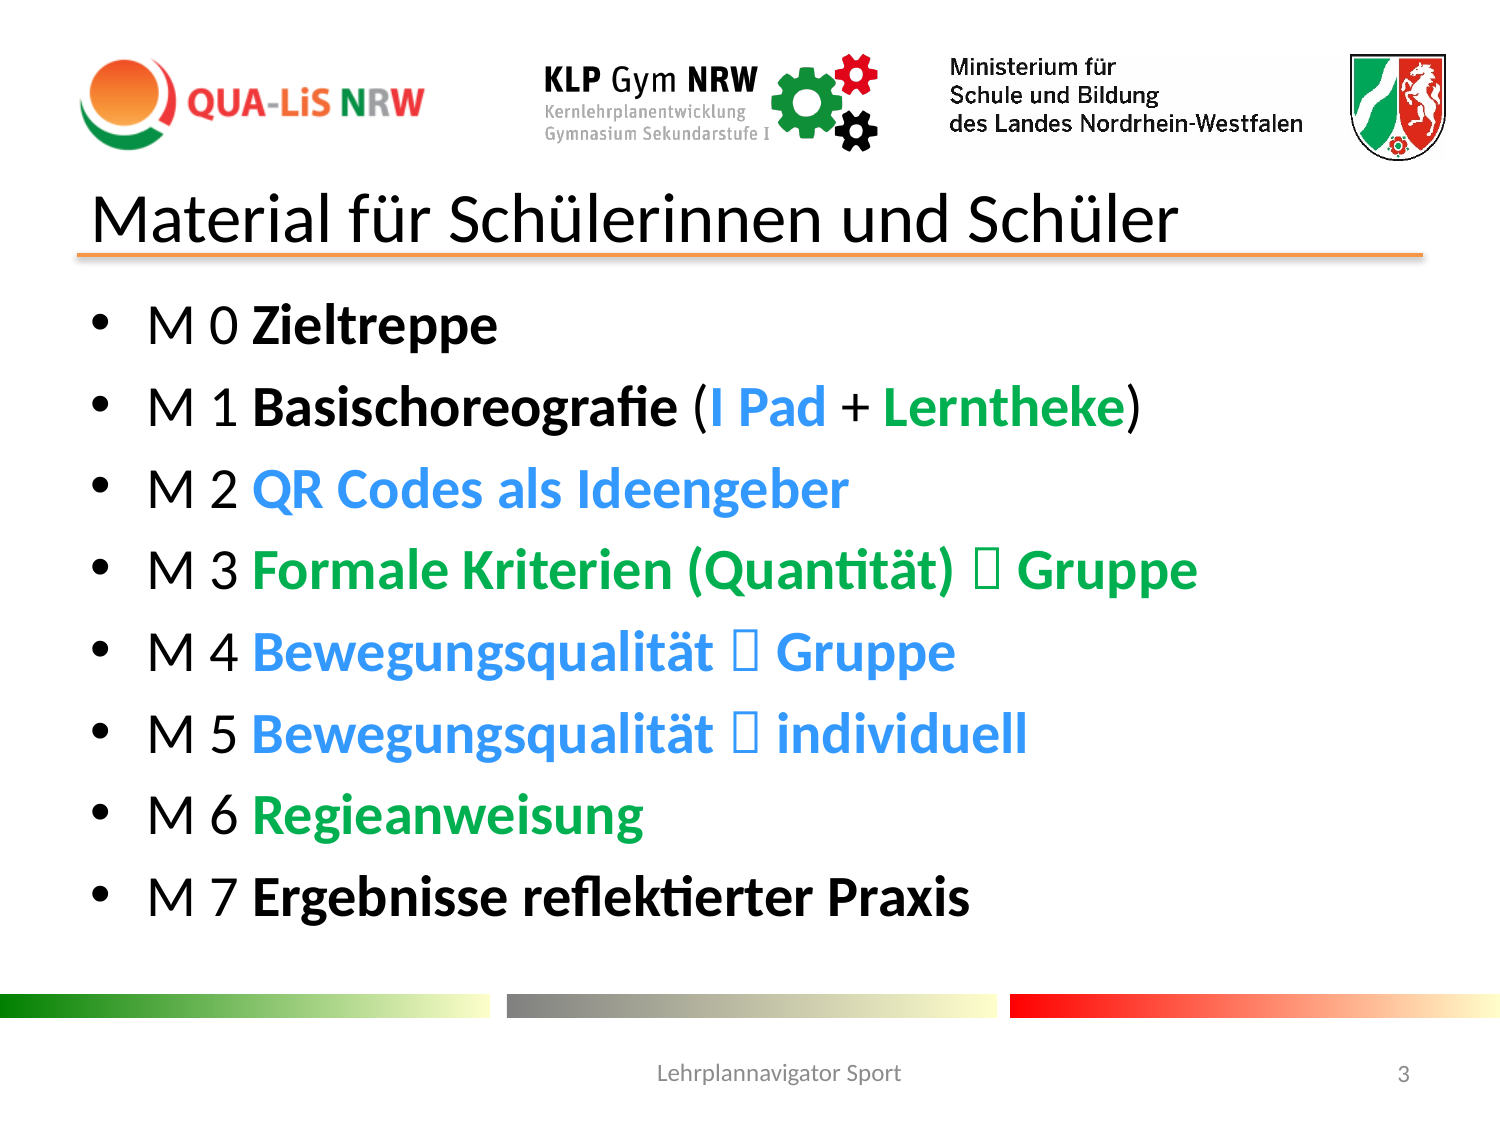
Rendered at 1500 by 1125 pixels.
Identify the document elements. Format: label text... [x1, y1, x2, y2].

list M 0 Zieltreppe M 1 Basischoreografie (I Pad + Lerntheke) M 2 QR Codes als Ideengeber M 3 Formale Kriterien (Quantität)  Gruppe M 4 Bewegungsqualität  Gruppe M 5 Bewegungsqualität  individuell M 6 Regieanweisung M 7 Ergebnisse reflektierter Praxis [75, 278, 1425, 969]
picture [77, 52, 431, 154]
footer Lehrplannavigator Sport [561, 1017, 999, 1125]
slide_number 3 [1328, 1042, 1425, 1103]
title Material für Schülerinnen und Schüler [75, 184, 1425, 244]
picture [950, 54, 1446, 161]
picture [501, 28, 908, 183]
